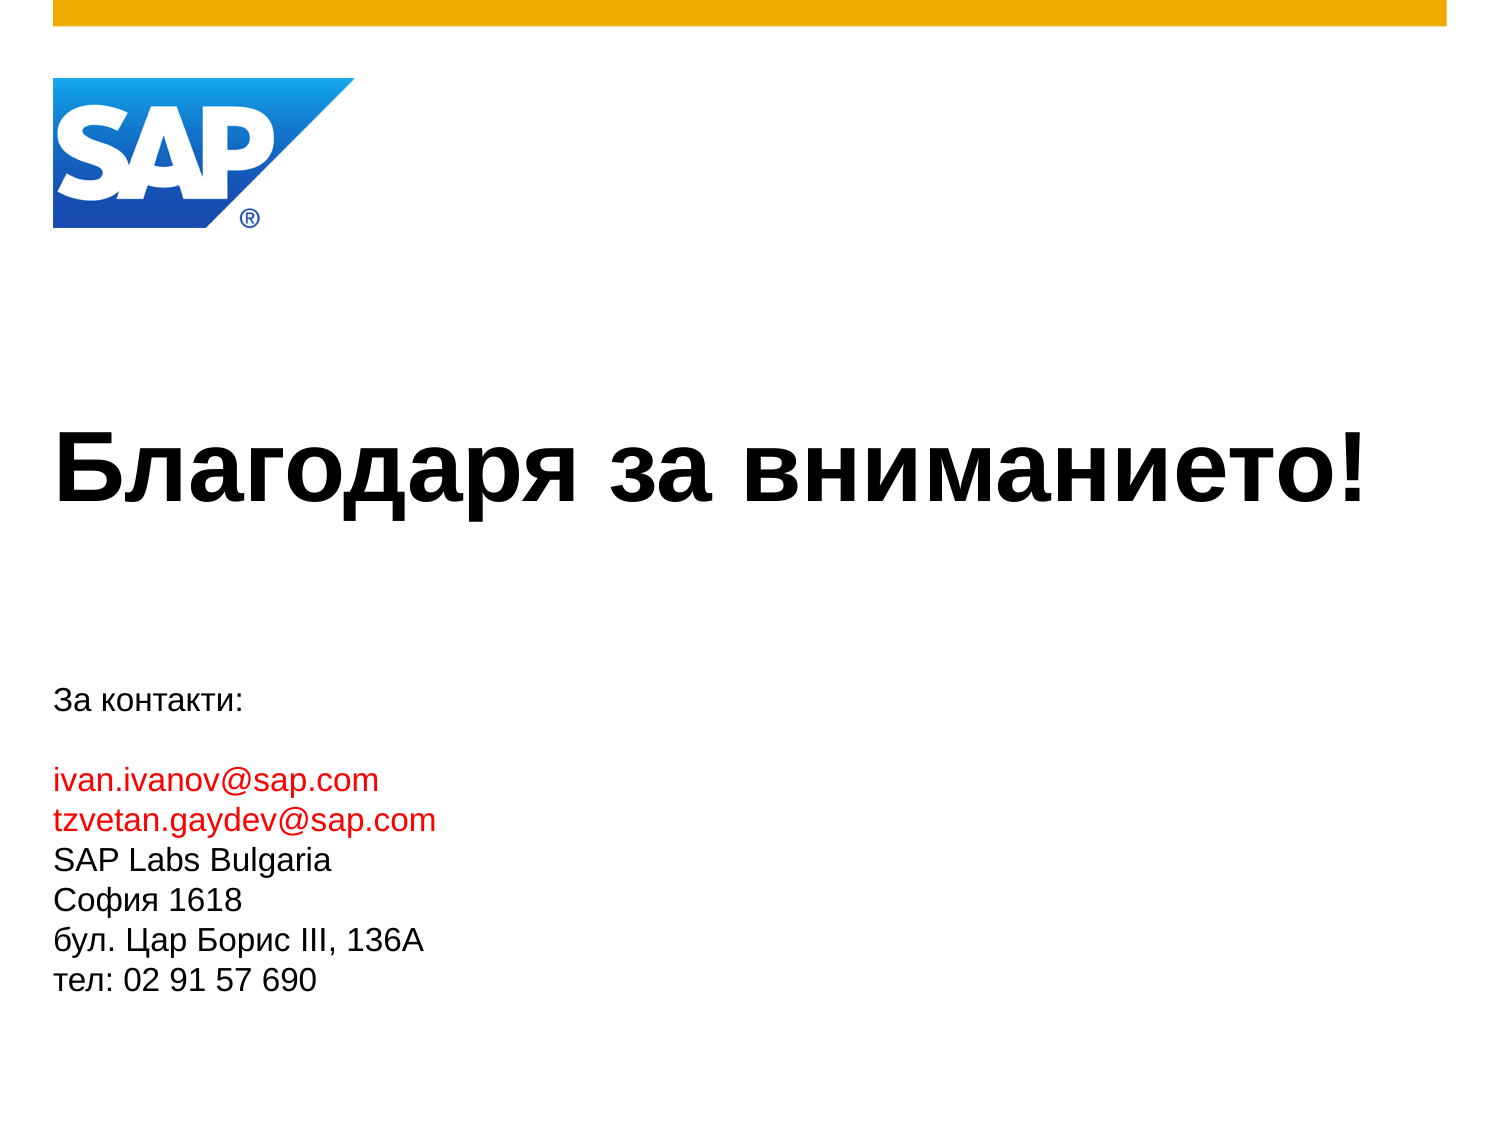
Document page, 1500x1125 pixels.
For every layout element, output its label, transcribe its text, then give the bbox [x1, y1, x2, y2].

title Благодаря за вниманието! [53, 400, 1447, 523]
list За контакти: ivan.ivanov@sap.com tzvetan.gaydev@sap.com SAP Labs Bulgaria София 1618 бул. Цар Борис III, 136А тел: 02 91 57 690 [53, 715, 1447, 998]
picture [53, 78, 354, 228]
